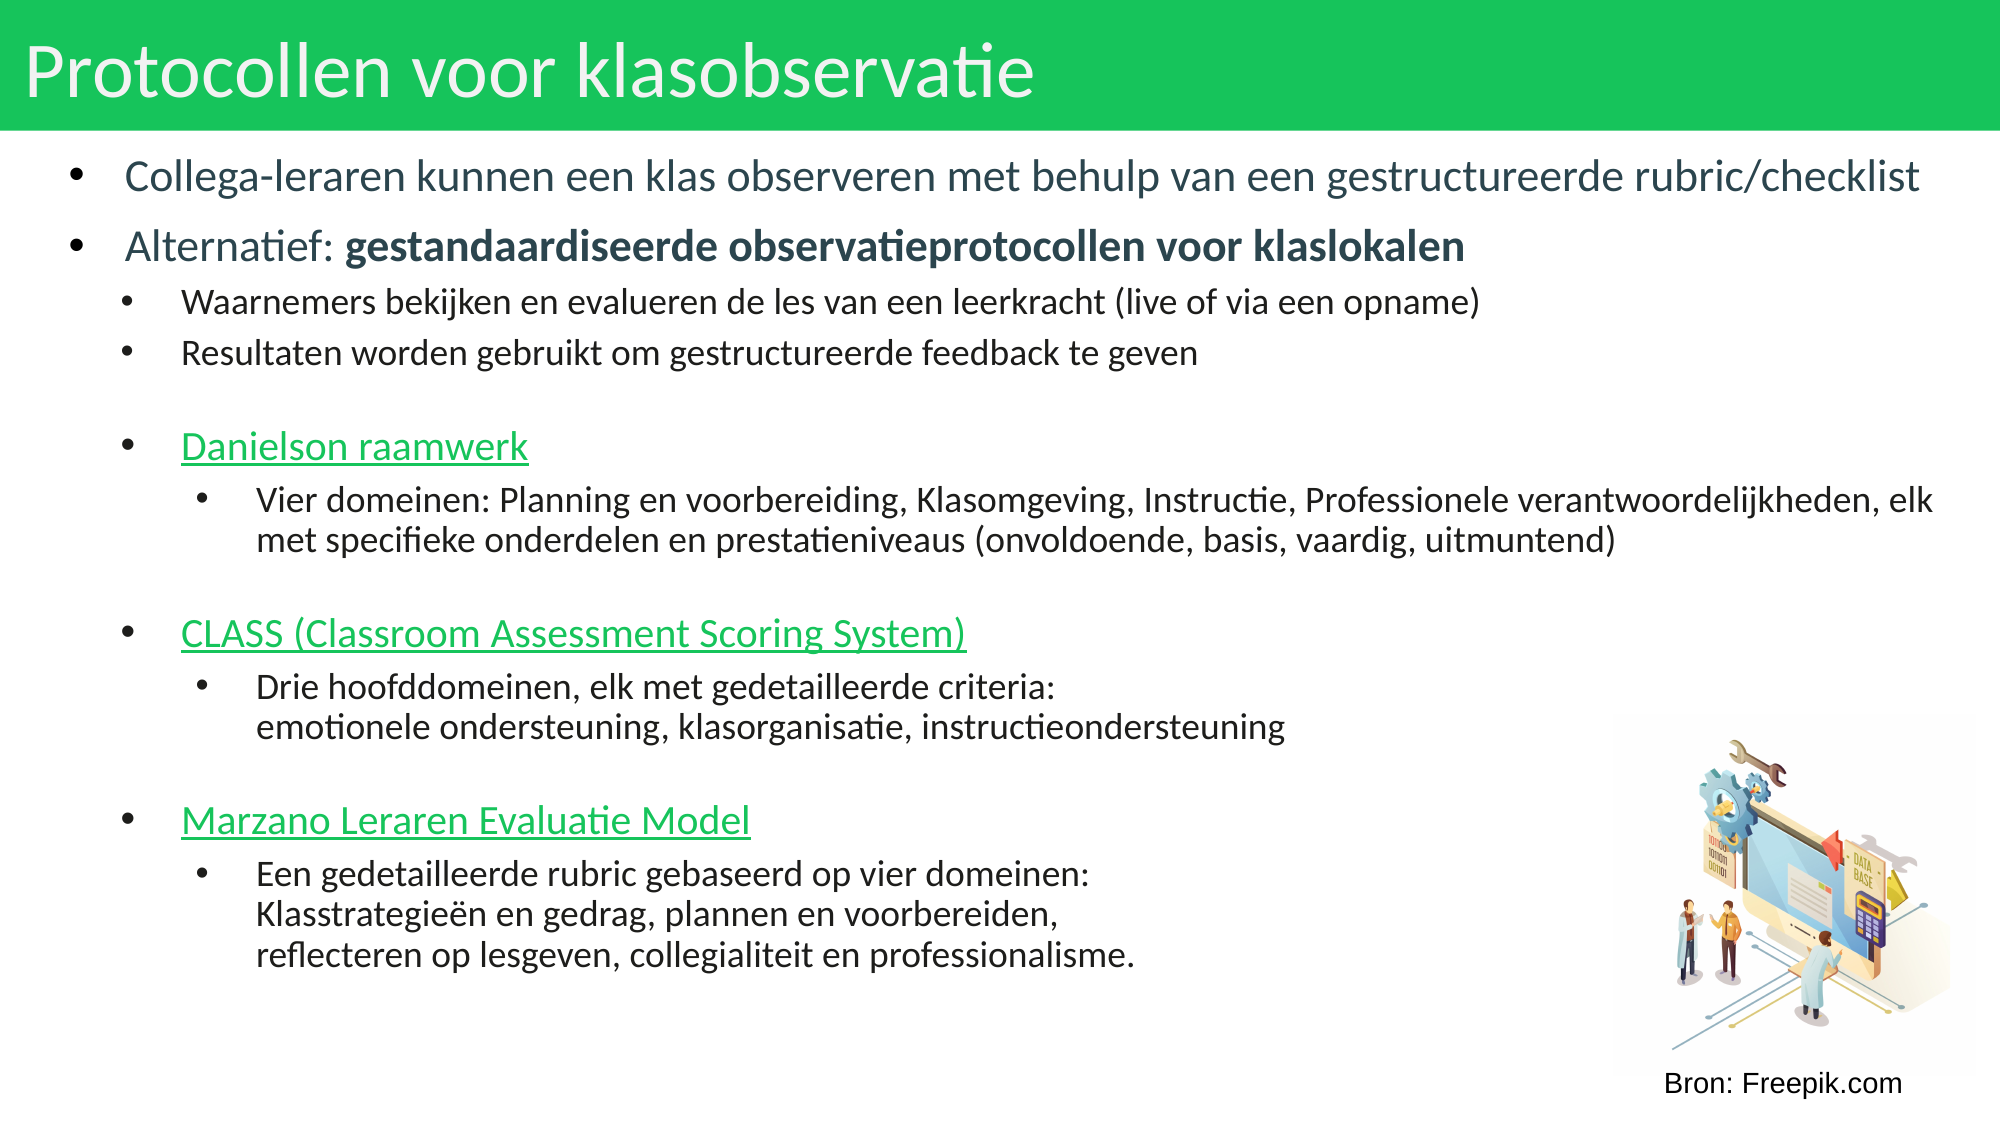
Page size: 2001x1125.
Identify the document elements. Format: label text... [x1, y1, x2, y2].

picture [1613, 714, 1976, 1077]
list Collega-leraren kunnen een klas observeren met behulp van een gestructureerde rubric/checklist Alternatief: gestandaardiseerde observatieprotocollen voor klaslokalen Waarnemers bekijken en evalueren de les van een leerkracht (live of via een opname) Resultaten worden gebruikt om gestructureerde feedback te geven Danielson raamwerk Vier domeinen: Planning en voorbereiding, Klasomgeving, Instructie, Professionele verantwoordelijkheden, elk met specifieke onderdelen en prestatieniveaus (onvoldoende, basis, vaardig, uitmuntend) CLASS (Classroom Assessment Scoring System) Drie hoofddomeinen, elk met gedetailleerde criteria: emotionele ondersteuning, klasorganisatie, instructieondersteuning Marzano Leraren Evaluatie Model Een gedetailleerde rubric gebaseerd op vier domeinen: Klasstrategieën en gedrag, plannen en voorbereiden, reflecteren op lesgeven, collegialiteit en professionalisme. [16, 144, 1976, 1108]
text_box Bron: Freepik.com [1648, 1057, 2000, 1107]
title Protocollen voor klasobservatie [16, 13, 1976, 131]
